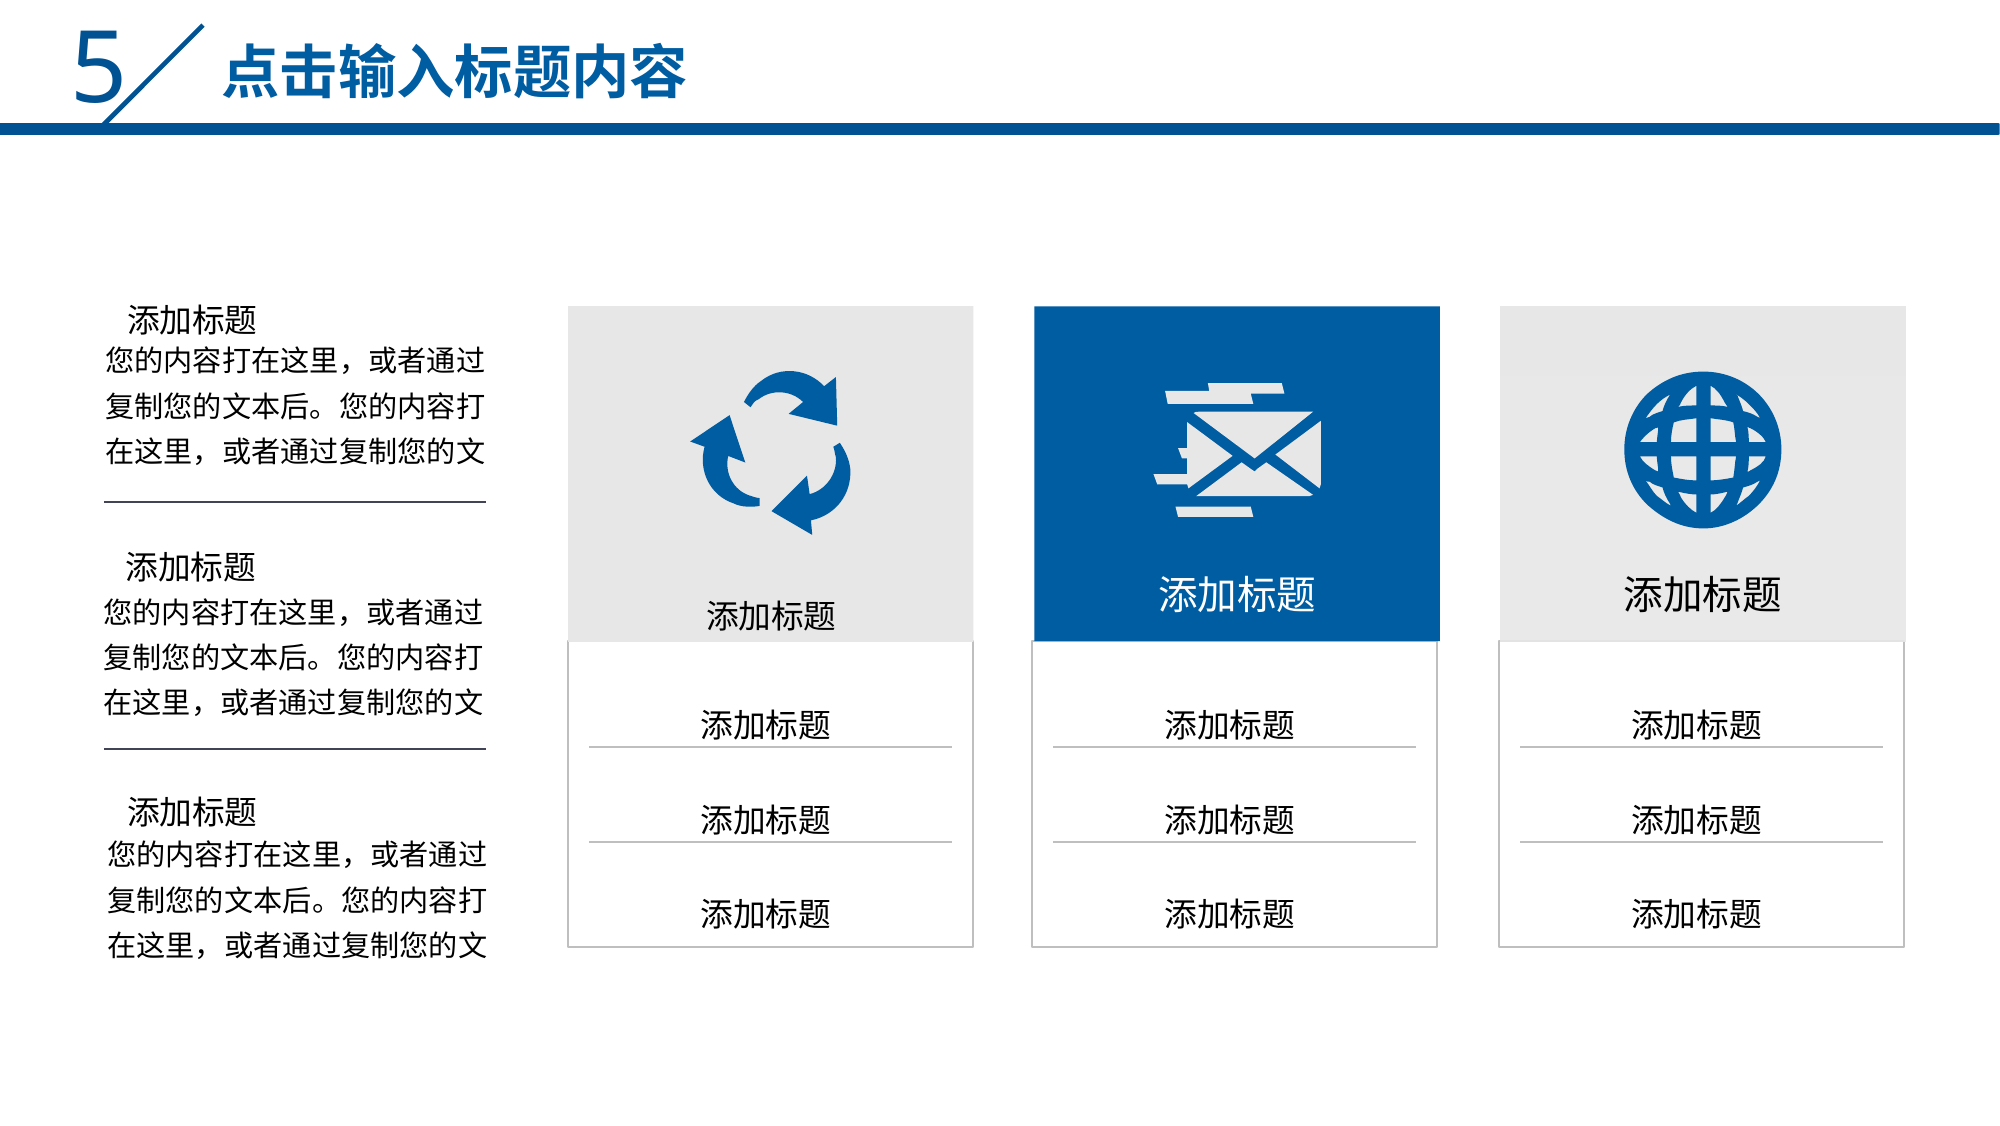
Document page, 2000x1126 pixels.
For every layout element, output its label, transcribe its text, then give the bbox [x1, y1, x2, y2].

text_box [1498, 650, 1905, 947]
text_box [567, 649, 974, 947]
text_box 点击输入标题内容 [185, 27, 725, 113]
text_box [1499, 306, 1906, 642]
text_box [83, 267, 516, 483]
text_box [1034, 306, 1441, 642]
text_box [567, 306, 974, 642]
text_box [81, 514, 515, 735]
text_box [1031, 648, 1438, 947]
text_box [83, 759, 518, 978]
